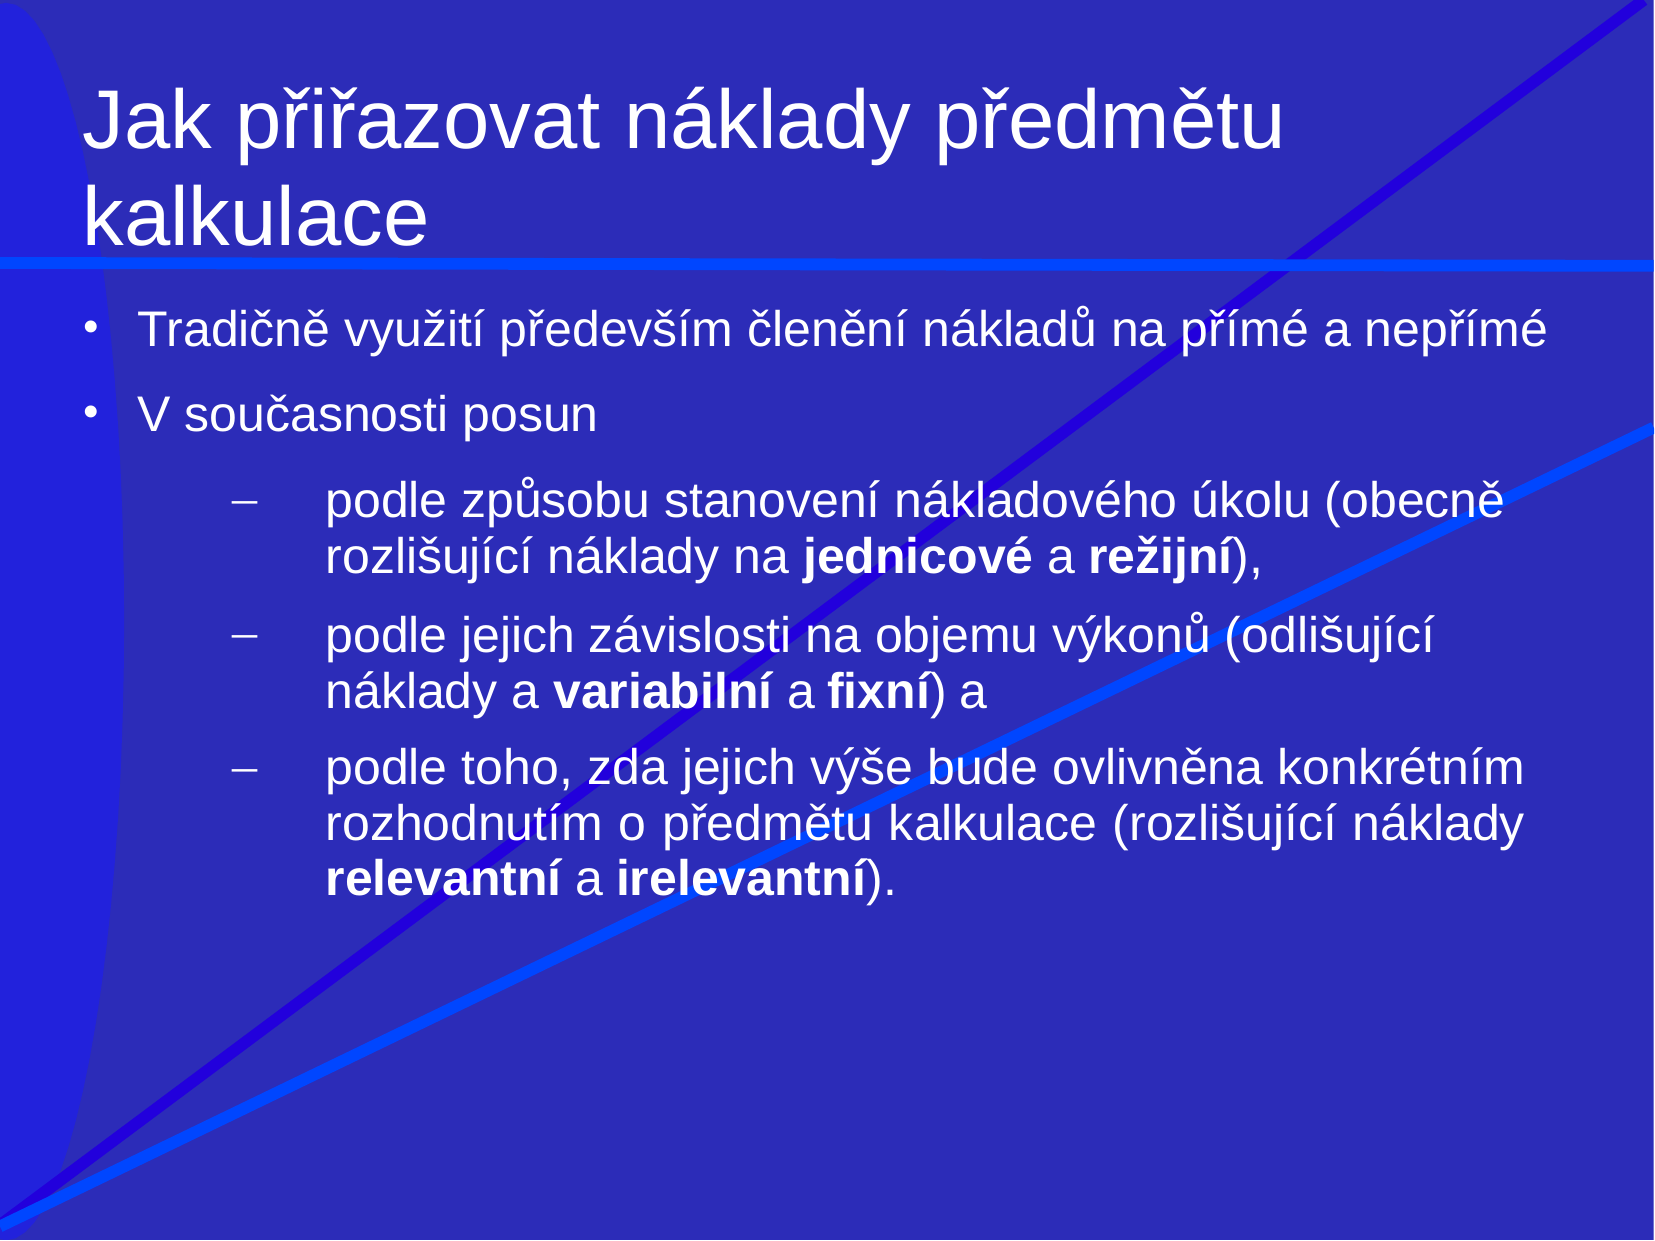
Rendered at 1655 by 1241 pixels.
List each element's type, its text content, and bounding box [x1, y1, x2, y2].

title Jak přiřazovat náklady předmětu kalkulace [80, 69, 1574, 277]
text_box Tradičně využití především členění nákladů na přímé a nepřímé V současnosti posun podle způsobu stanovení nákladového úkolu (obecně rozlišující náklady na jednicové a režijní), podle jejich závis­losti na objemu výkonů (odlišující náklady a variabilní a fixní) a podle toho, zda jejich výše bude ovlivněna konkrétním rozhodnutím o předmětu kalkulace (rozlišující náklady relevantní a irelevantní). [80, 296, 1551, 908]
